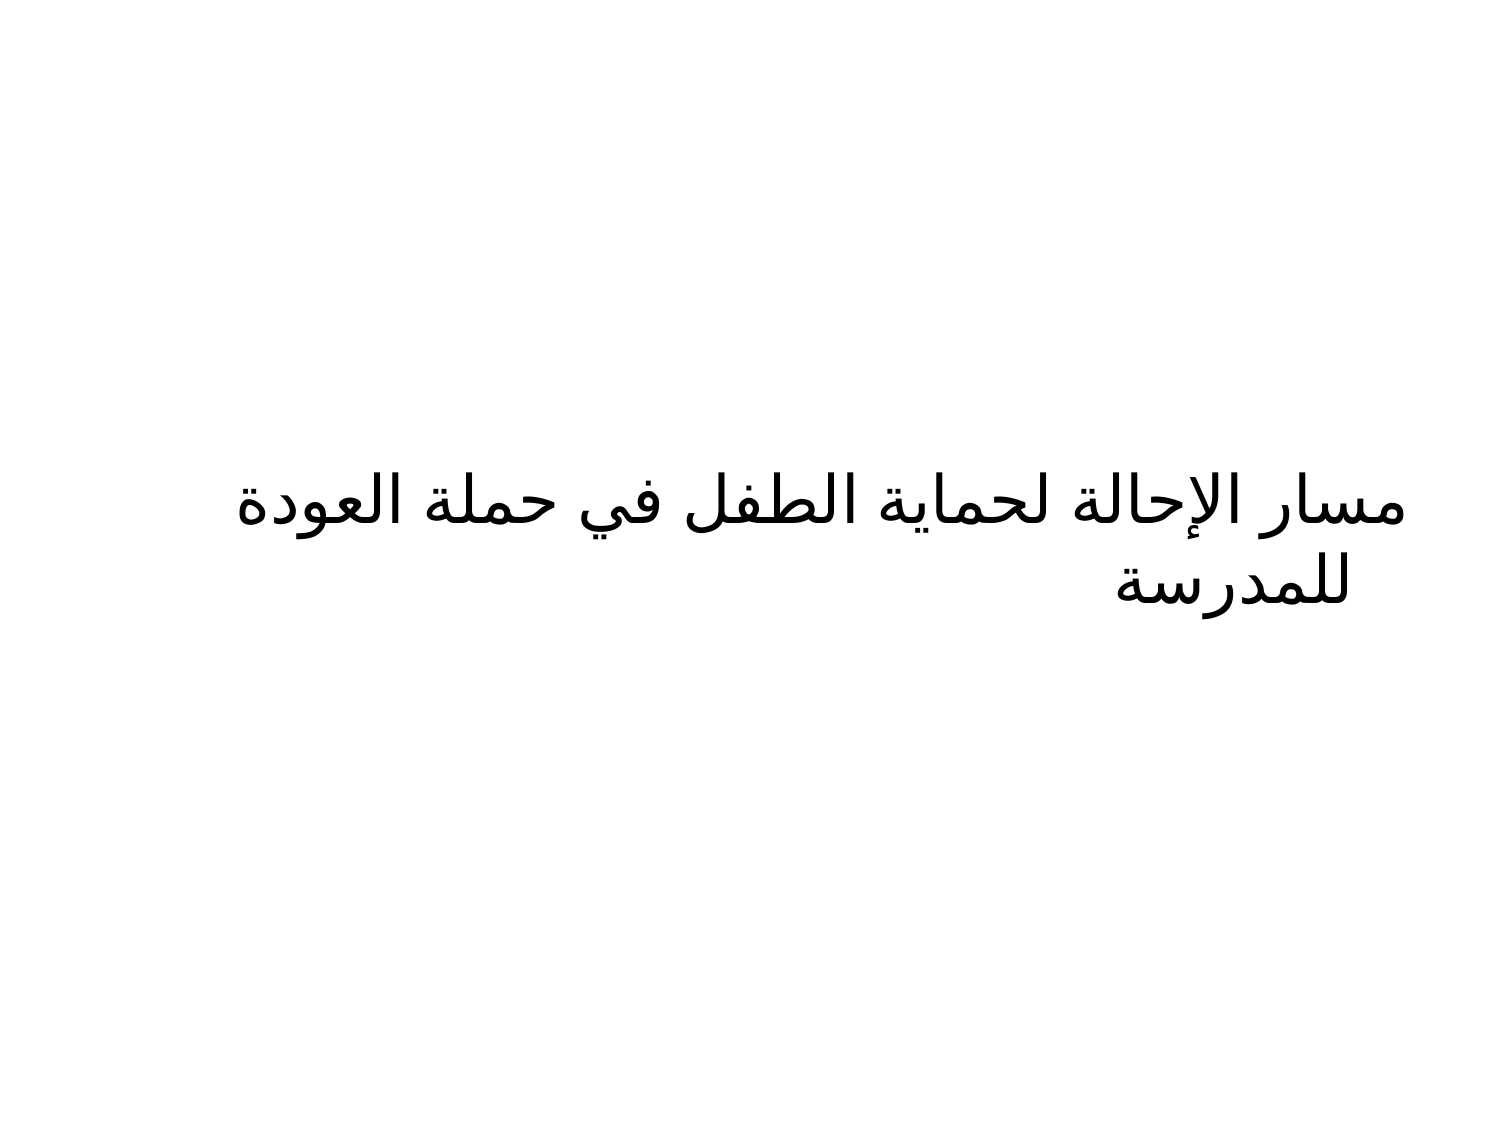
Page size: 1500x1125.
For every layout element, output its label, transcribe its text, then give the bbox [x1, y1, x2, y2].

list مسار الإحالة لحماية الطفل في حملة العودة للمدرسة [75, 262, 1425, 1005]
